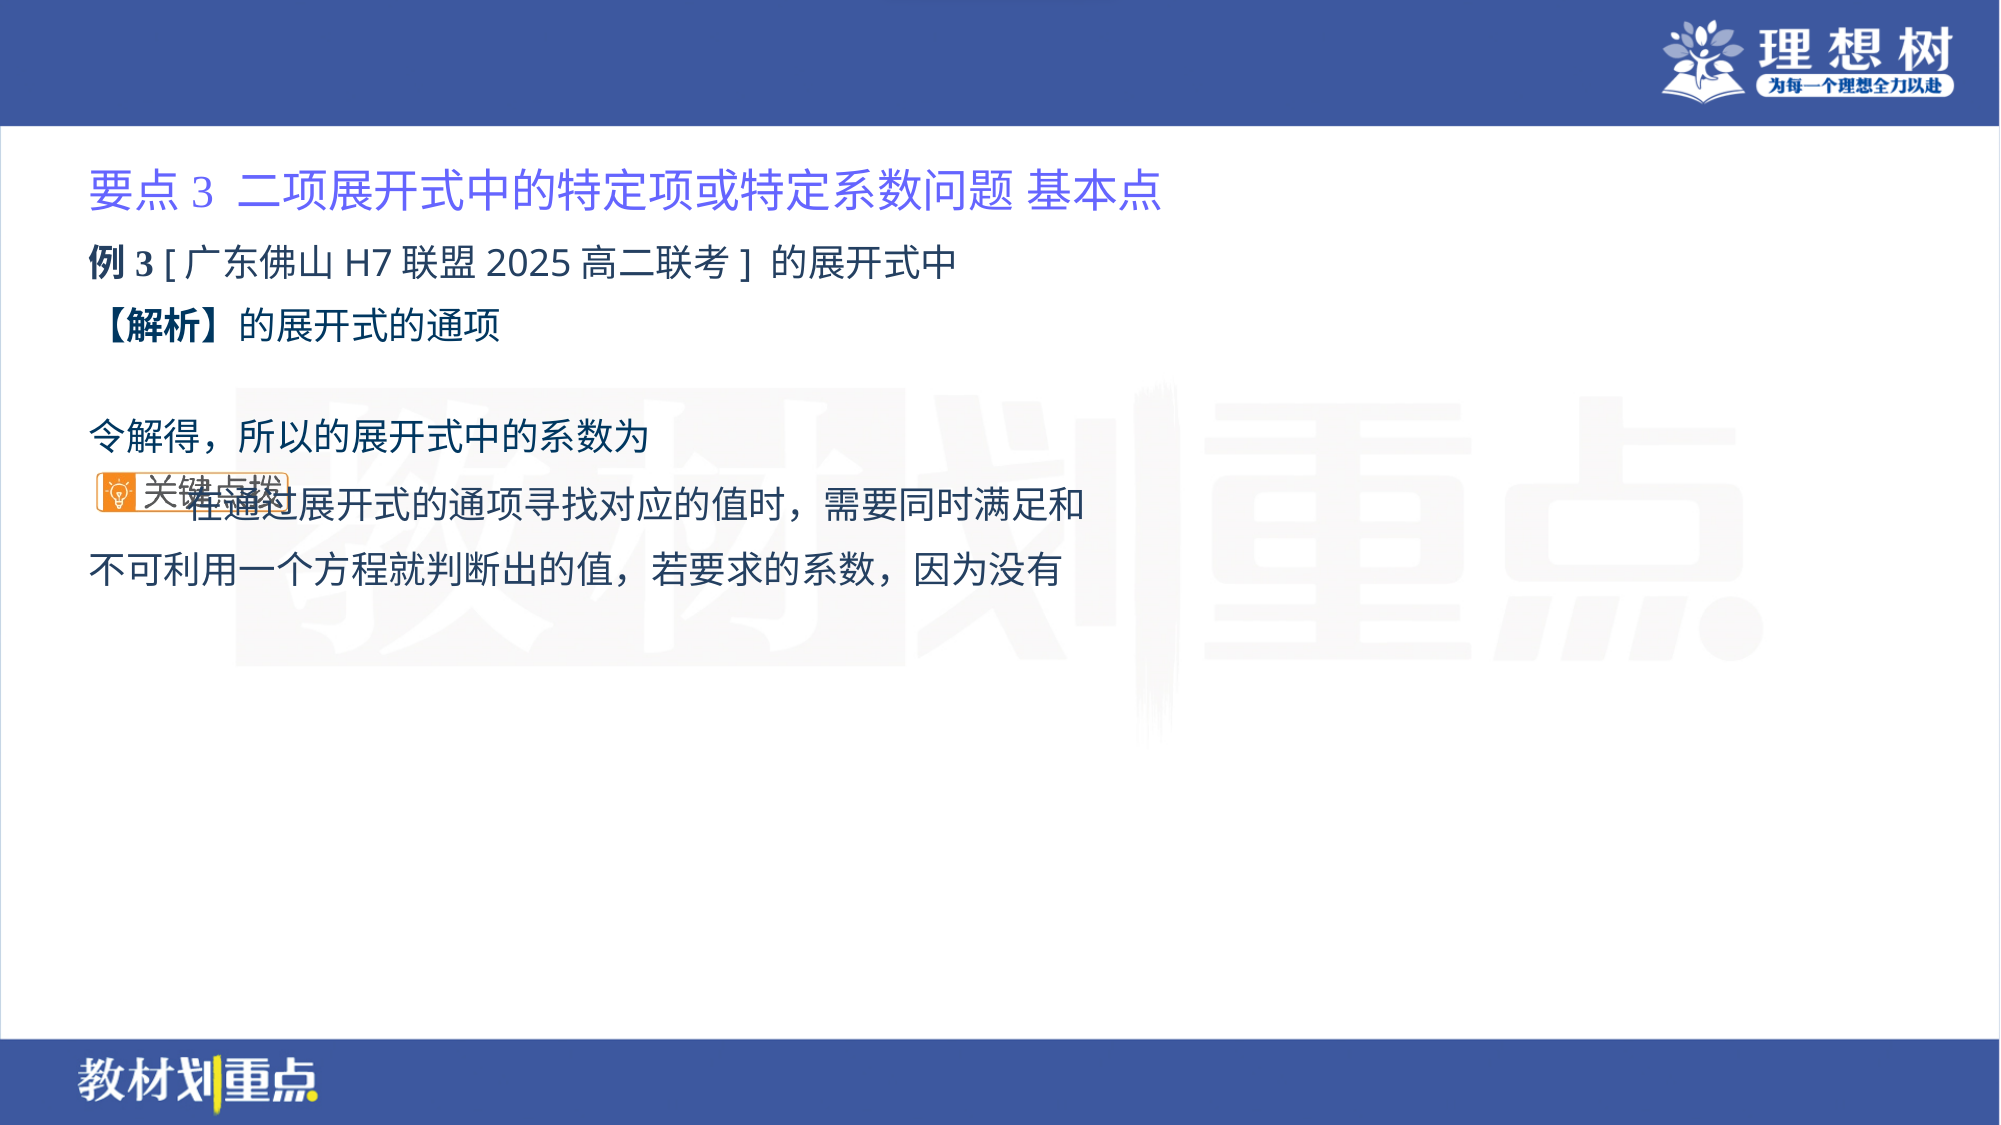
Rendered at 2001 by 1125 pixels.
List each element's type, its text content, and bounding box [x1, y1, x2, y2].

picture [0, 0, 2000, 1125]
text_box 要点3 二项展开式中的特定项或特定系数问题 基本点 [88, 135, 1911, 276]
